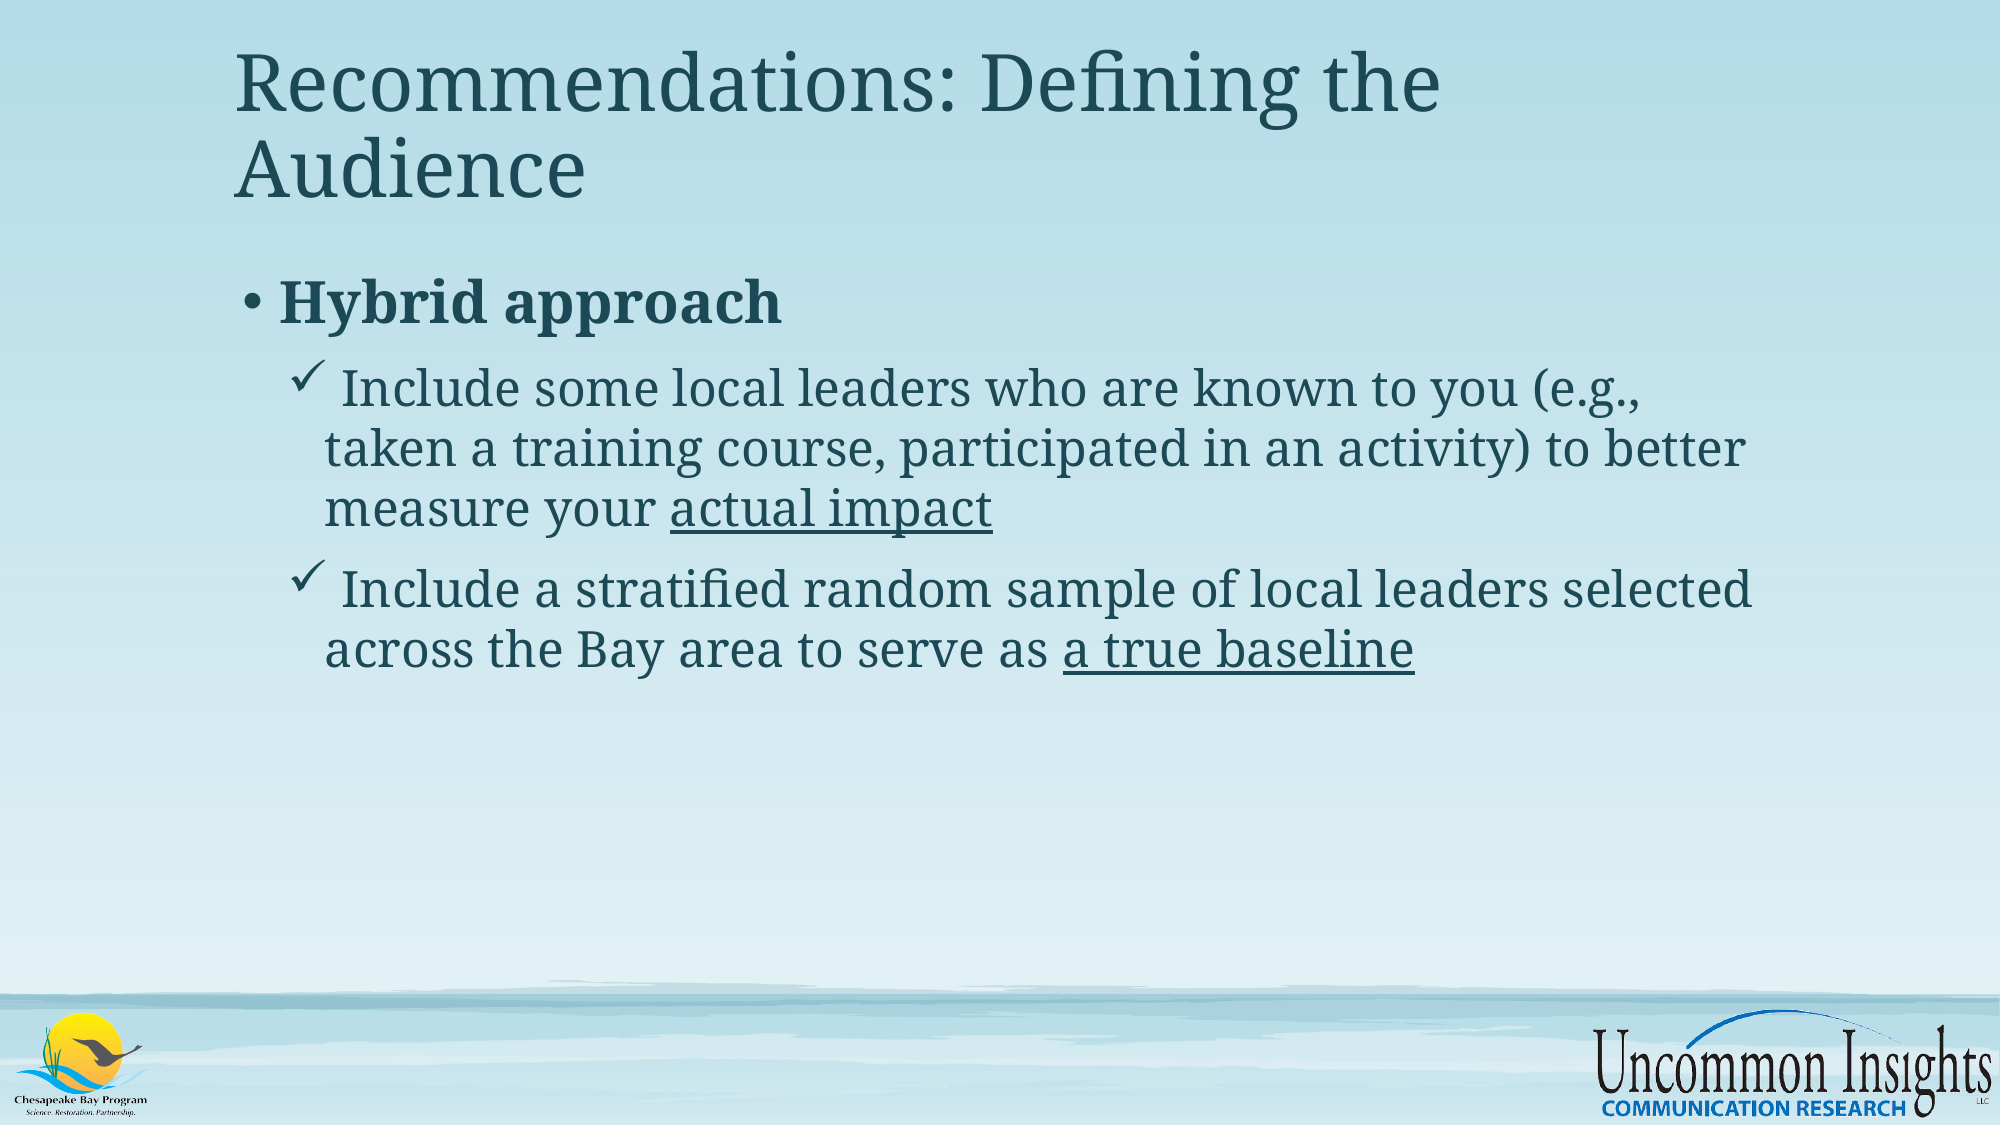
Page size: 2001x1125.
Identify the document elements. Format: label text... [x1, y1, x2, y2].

title Recommendations: Defining the Audience [219, 43, 1780, 222]
picture [0, 1005, 2000, 1123]
list Hybrid approach Include some local leaders who are known to you (e.g., taken a training course, participated in an activity) to better measure your actual impact Include a stratified random sample of local leaders selected across the Bay area to serve as a true baseline [219, 258, 1780, 938]
